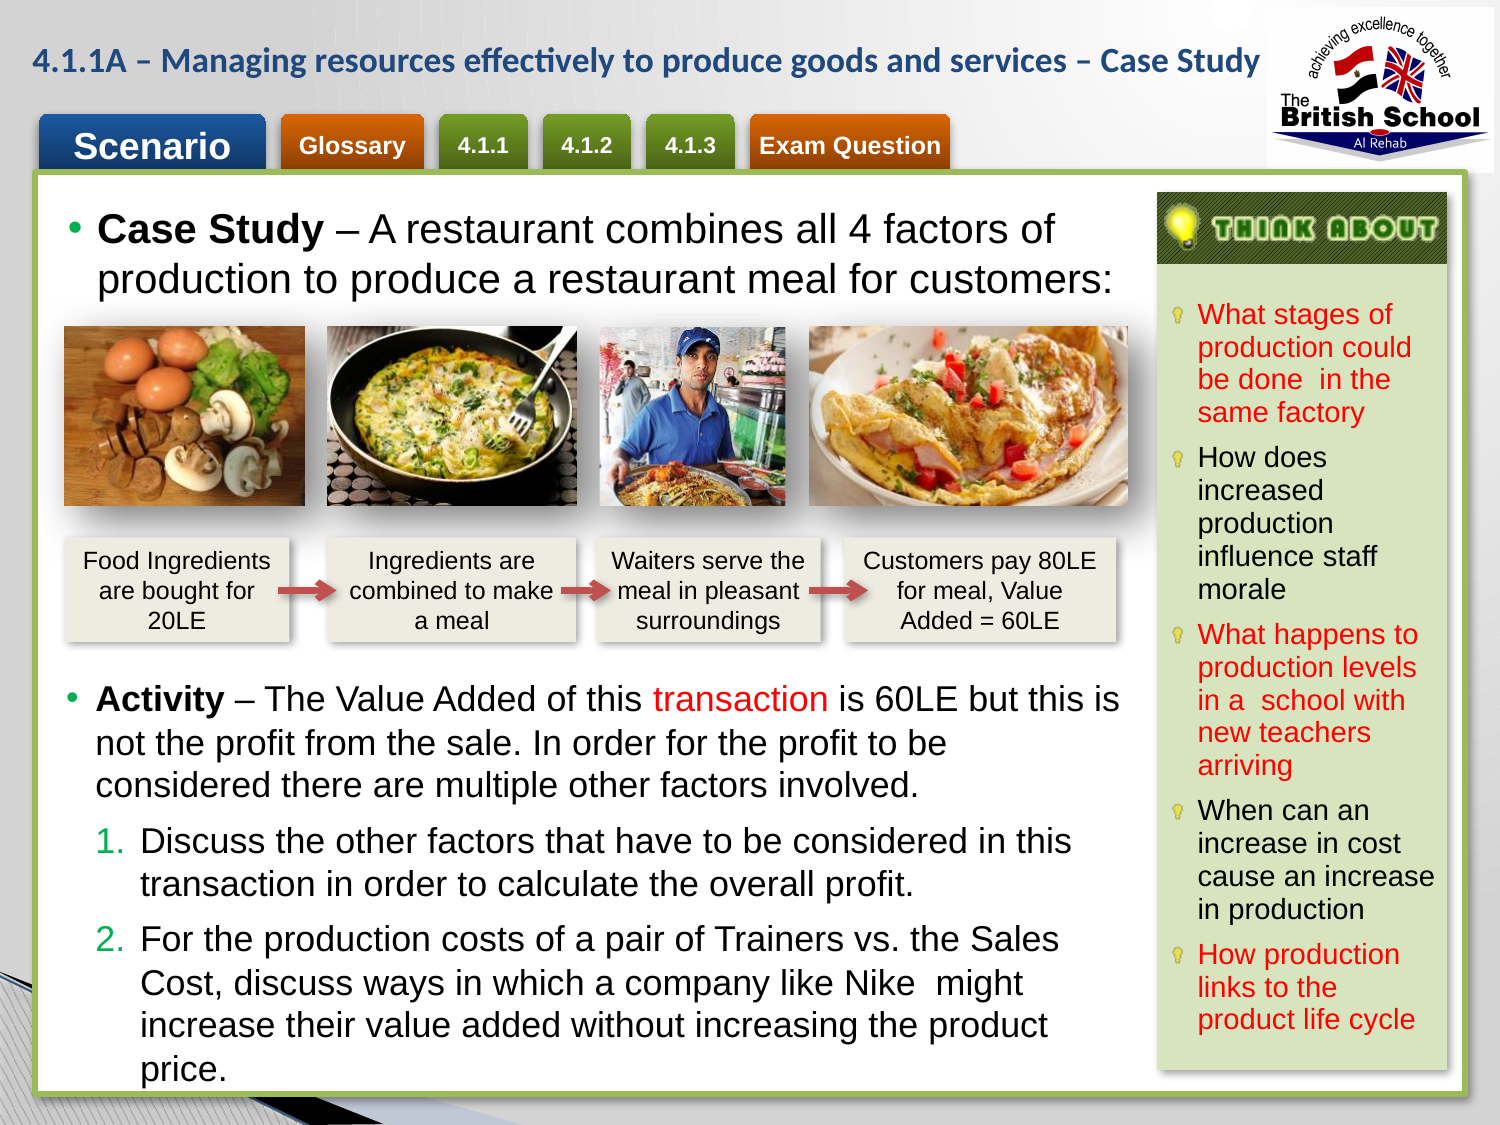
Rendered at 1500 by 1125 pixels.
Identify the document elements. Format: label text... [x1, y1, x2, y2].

picture [1163, 200, 1443, 256]
picture [1168, 943, 1186, 965]
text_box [64, 325, 1129, 644]
table_header [1157, 192, 1447, 208]
table_cell What stages of production could be done in the same factory How does increased production influence staff morale What happens to production levels in a school with new teachers arriving When can an increase in cost cause an increase in production How production links to the product life cycle [1157, 264, 1447, 1070]
picture [1168, 303, 1186, 325]
text_box Case Study – A restaurant combines all 4 factors of production to produce a restaurant meal for customers: [53, 194, 1140, 310]
picture [1267, 7, 1495, 173]
title 4.1.1A – Managing resources effectively to produce goods and services – Case Study [17, 7, 1282, 110]
picture [1168, 623, 1186, 645]
picture [281, 1114, 303, 1125]
text_box Activity – The Value Added of this transaction is 60LE but this is not the profit from the sale. In order for the profit to be considered there are multiple other factors involved. Discuss the other factors that have to be considered in this transaction in order to calculate the overall profit. For the production costs of a pair of Trainers vs. the Sales Cost, discuss ways in which a company like Nike might increase their value added without increasing the product price. [51, 668, 1140, 1096]
picture [1168, 447, 1186, 469]
picture [1168, 800, 1186, 821]
